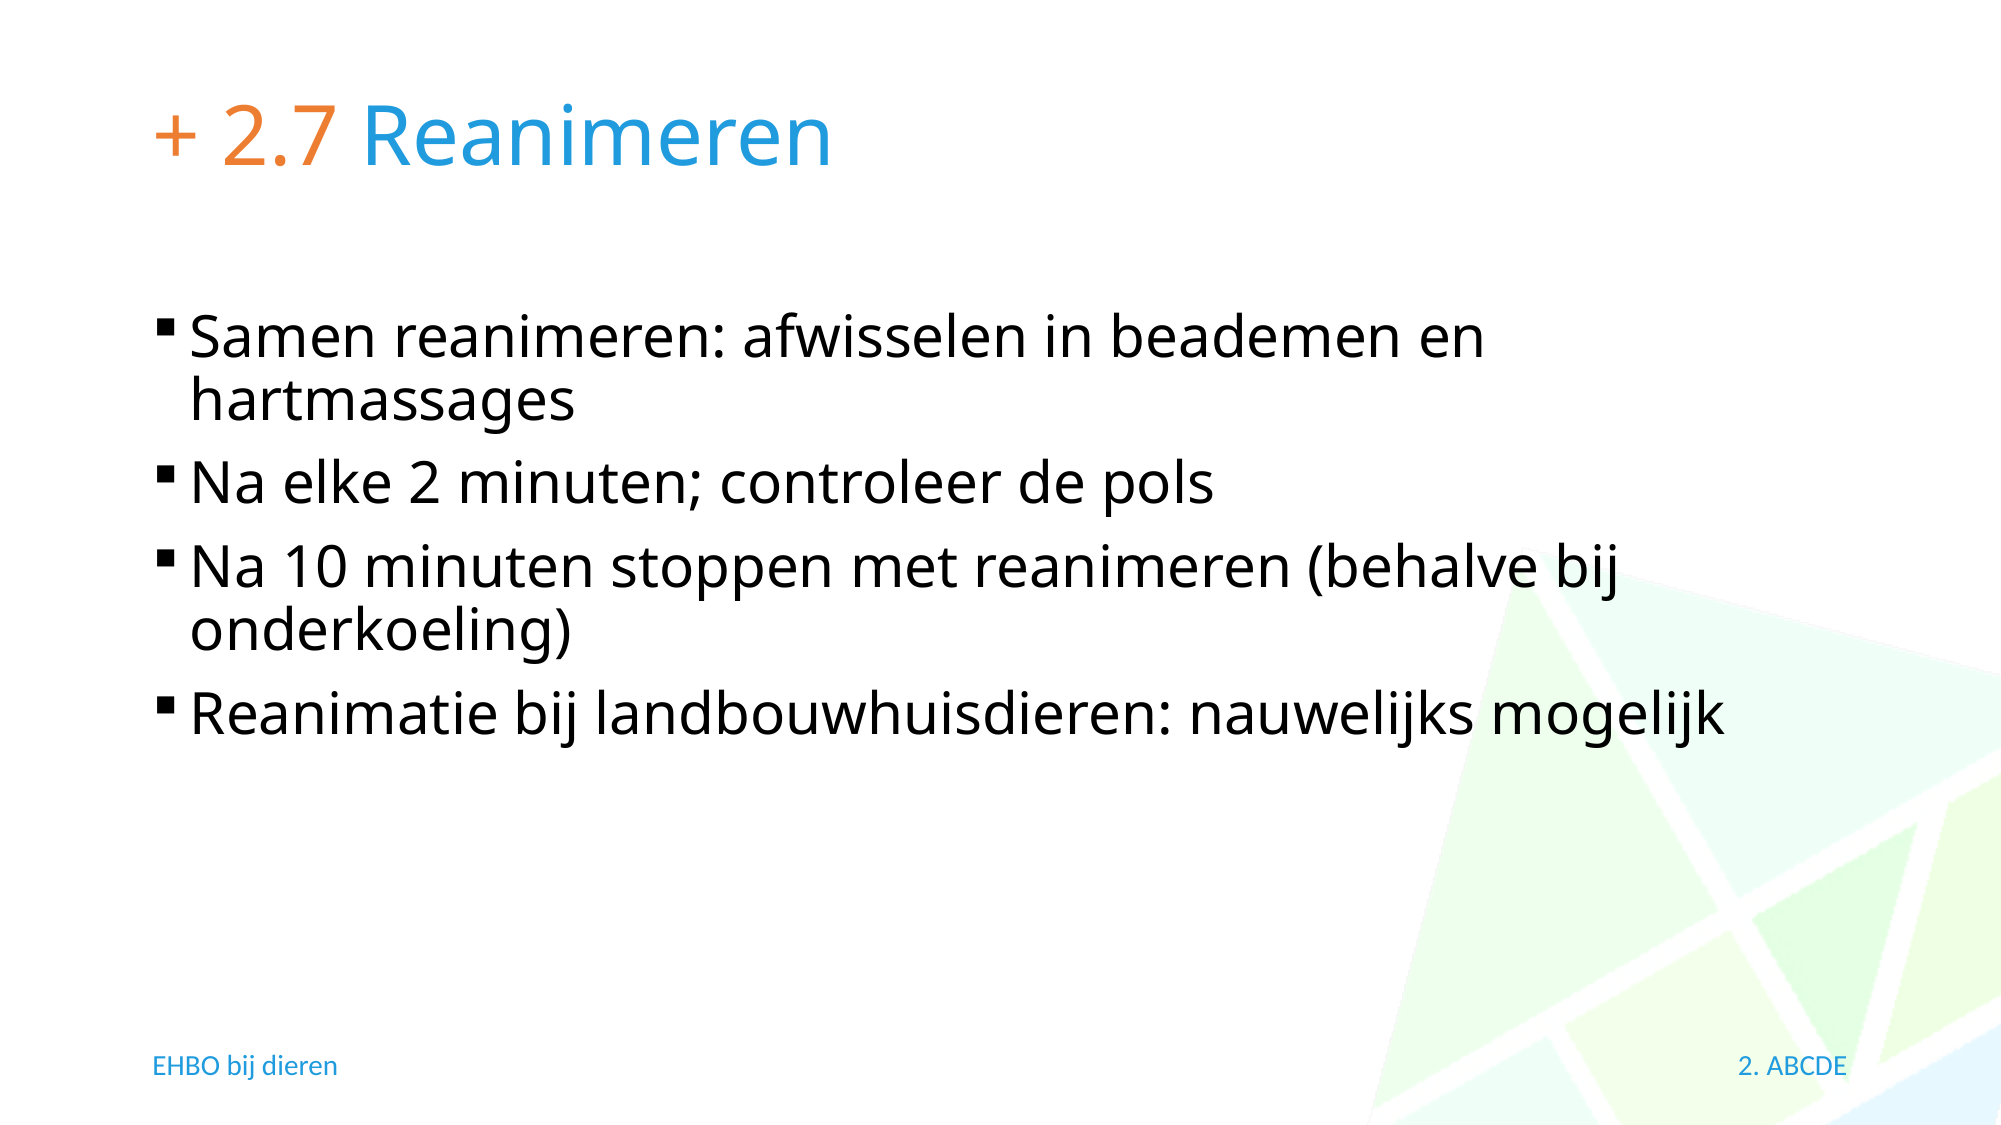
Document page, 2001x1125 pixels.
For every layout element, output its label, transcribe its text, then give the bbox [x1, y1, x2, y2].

list Samen reanimeren: afwisselen in beademen en hartmassages Na elke 2 minuten; controleer de pols Na 10 minuten stoppen met reanimeren (behalve bij onderkoeling) Reanimatie bij landbouwhuisdieren: nauwelijks mogelijk [137, 299, 1863, 1014]
list EHBO bij dieren [137, 1042, 588, 1103]
list 2. ABCDE [1412, 1042, 1863, 1103]
title + 2.7 Reanimeren [137, 59, 1863, 218]
